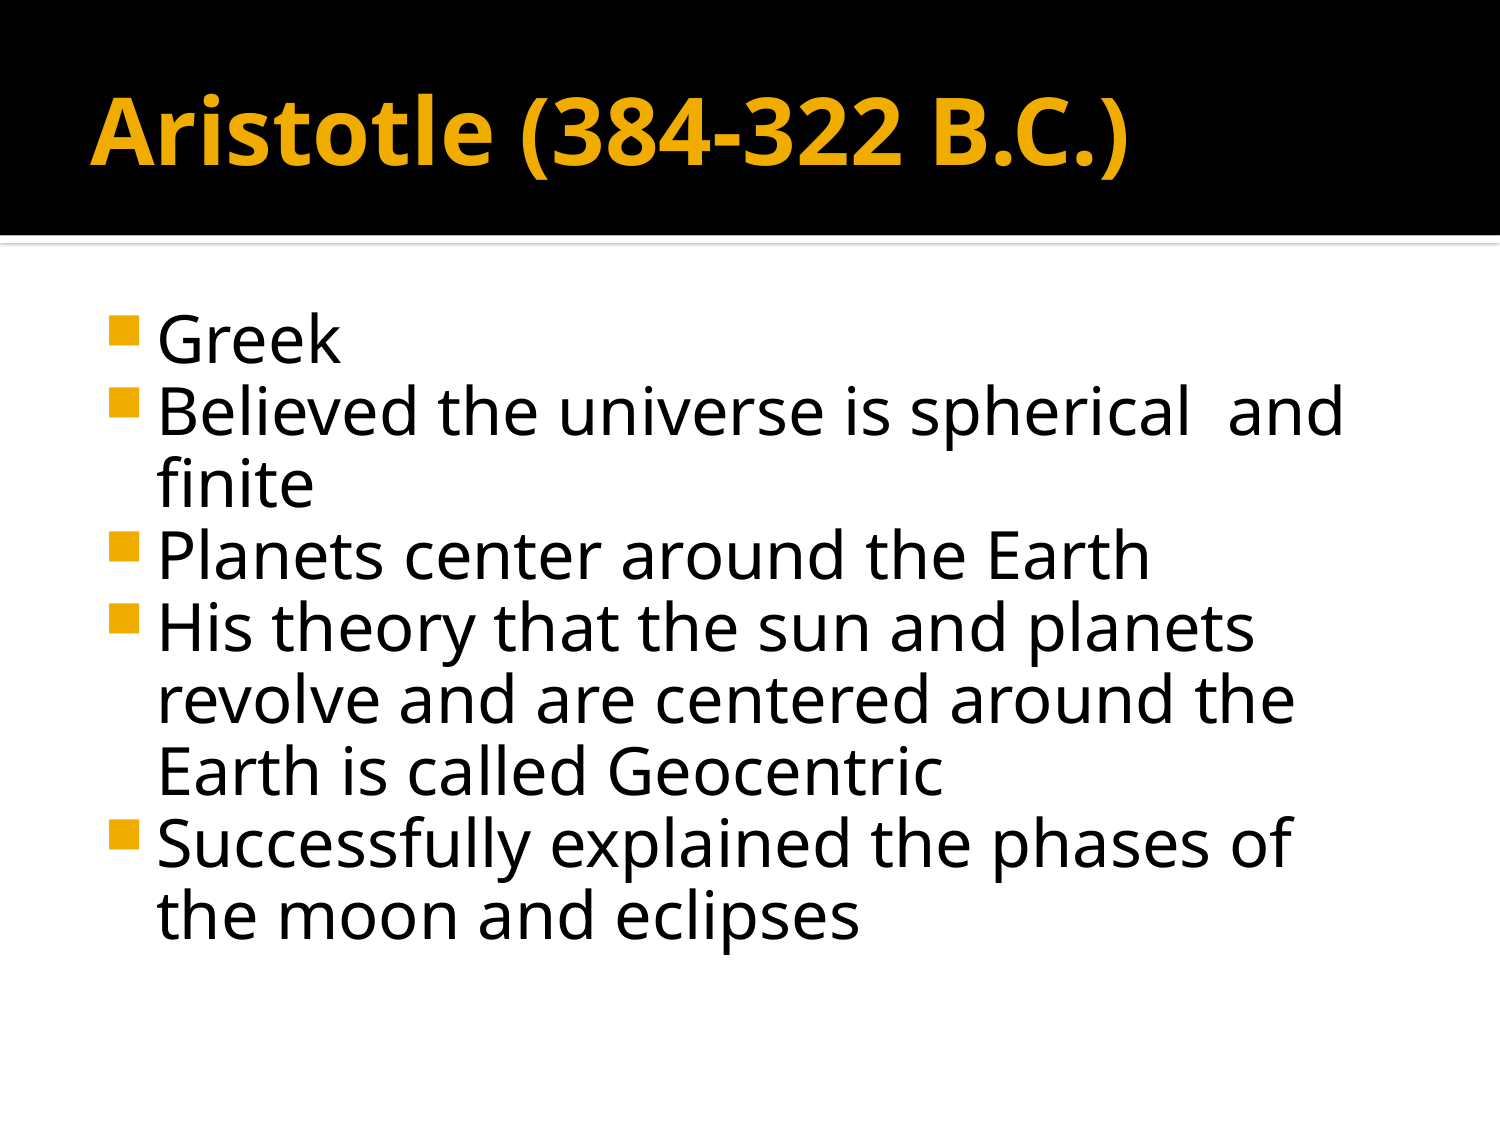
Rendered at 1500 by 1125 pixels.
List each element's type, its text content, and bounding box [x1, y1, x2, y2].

list Greek Believed the universe is spherical and finite Planets center around the Earth His theory that the sun and planets revolve and are centered around the Earth is called Geocentric Successfully explained the phases of the moon and eclipses [75, 291, 1425, 1050]
title Aristotle (384-322 B.C.) [75, 25, 1425, 231]
